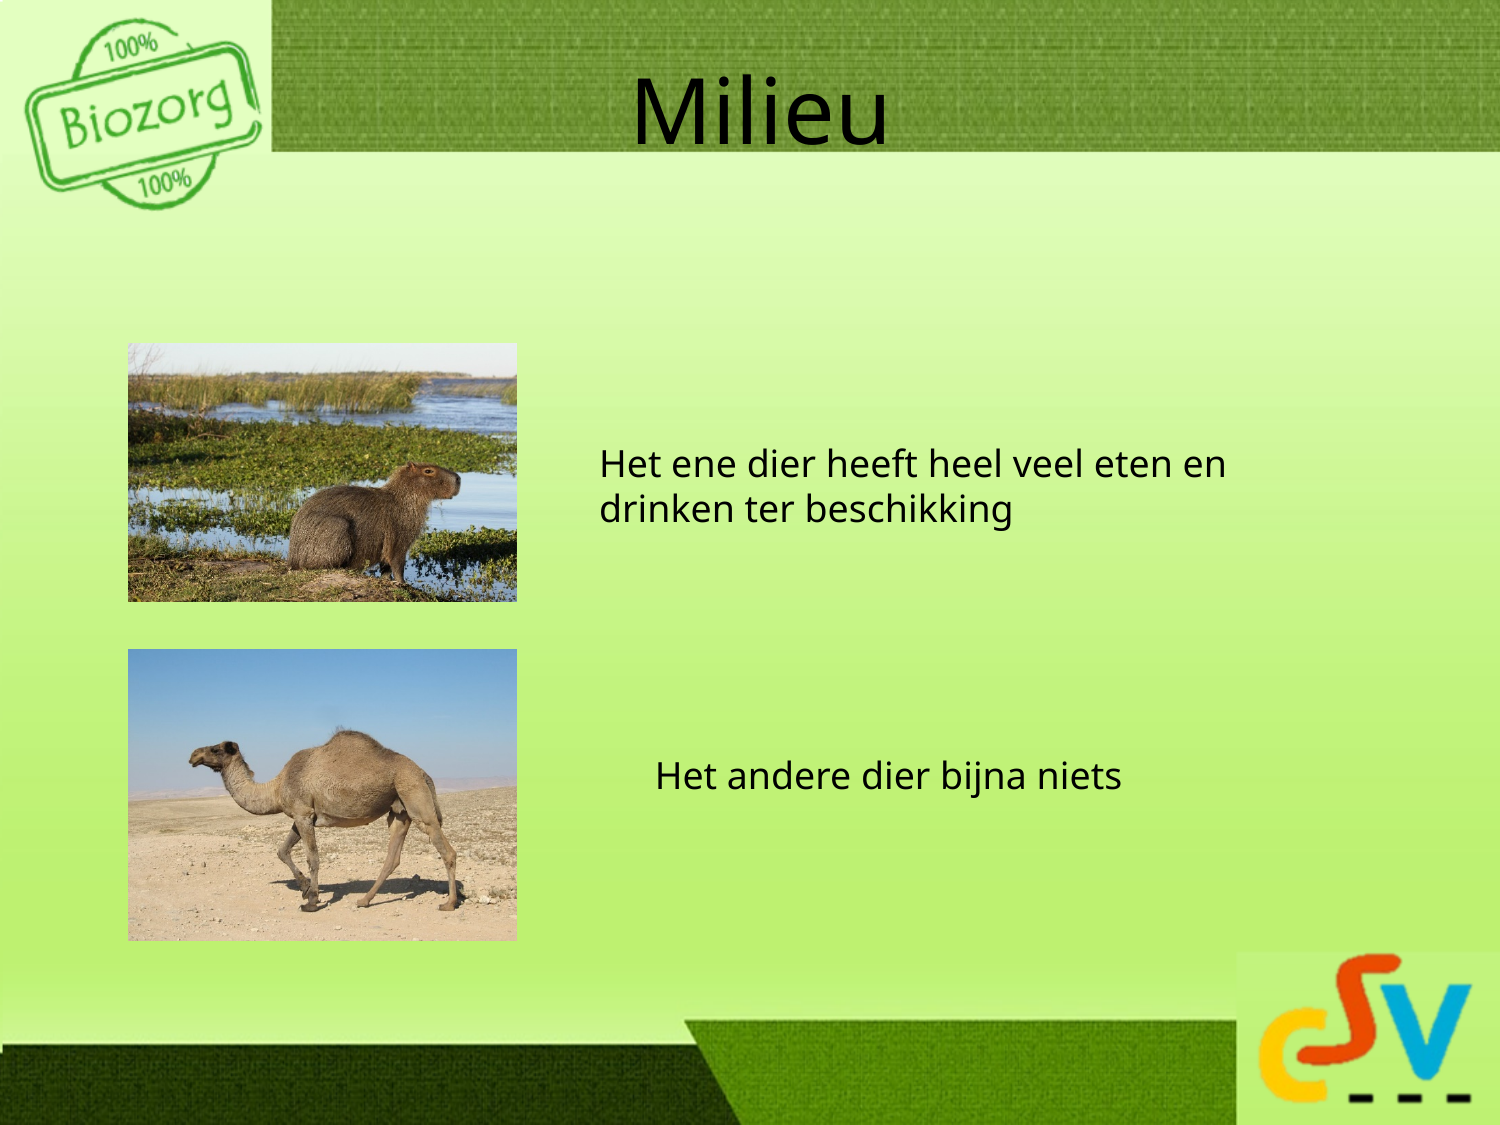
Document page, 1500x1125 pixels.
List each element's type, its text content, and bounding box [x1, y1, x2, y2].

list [128, 649, 517, 941]
picture [0, 0, 1500, 1125]
title Milieu [85, 14, 1436, 202]
text_box Het ene dier heeft heel veel eten en drinken ter beschikking [584, 432, 1253, 538]
text_box Het andere dier bijna niets [640, 744, 1138, 805]
